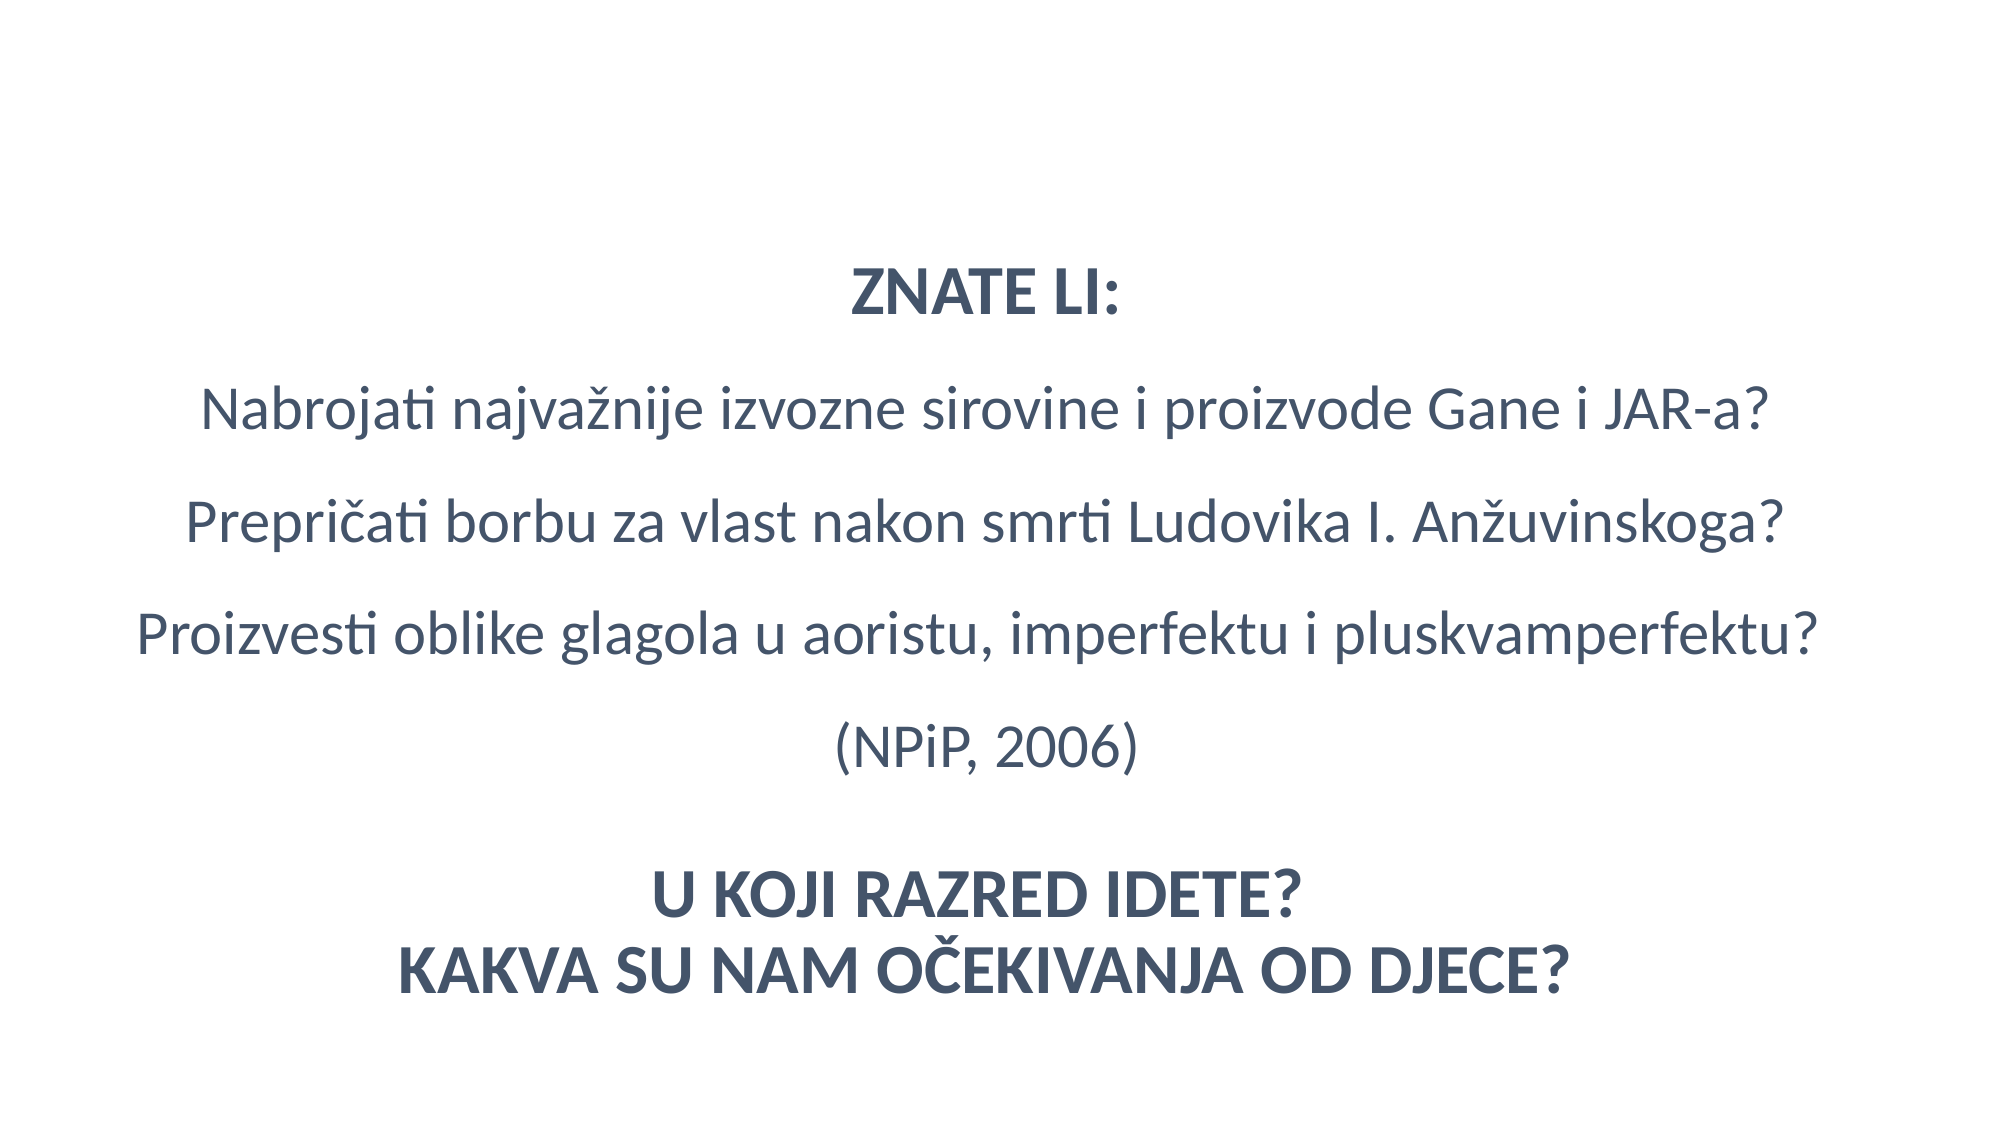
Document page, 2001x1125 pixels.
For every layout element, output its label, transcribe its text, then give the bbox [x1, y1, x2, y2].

list ZNATE LI: Nabrojati najvažnije izvozne sirovine i proizvode Gane i JAR-a? Prepričati borbu za vlast nakon smrti Ludovika I. Anžuvinskoga? Proizvesti oblike glagola u aoristu, imperfektu i pluskvamperfektu? (NPiP, 2006) U KOJI RAZRED IDETE? KAKVA SU NAM OČEKIVANJA OD DJECE? [30, 194, 1944, 1018]
